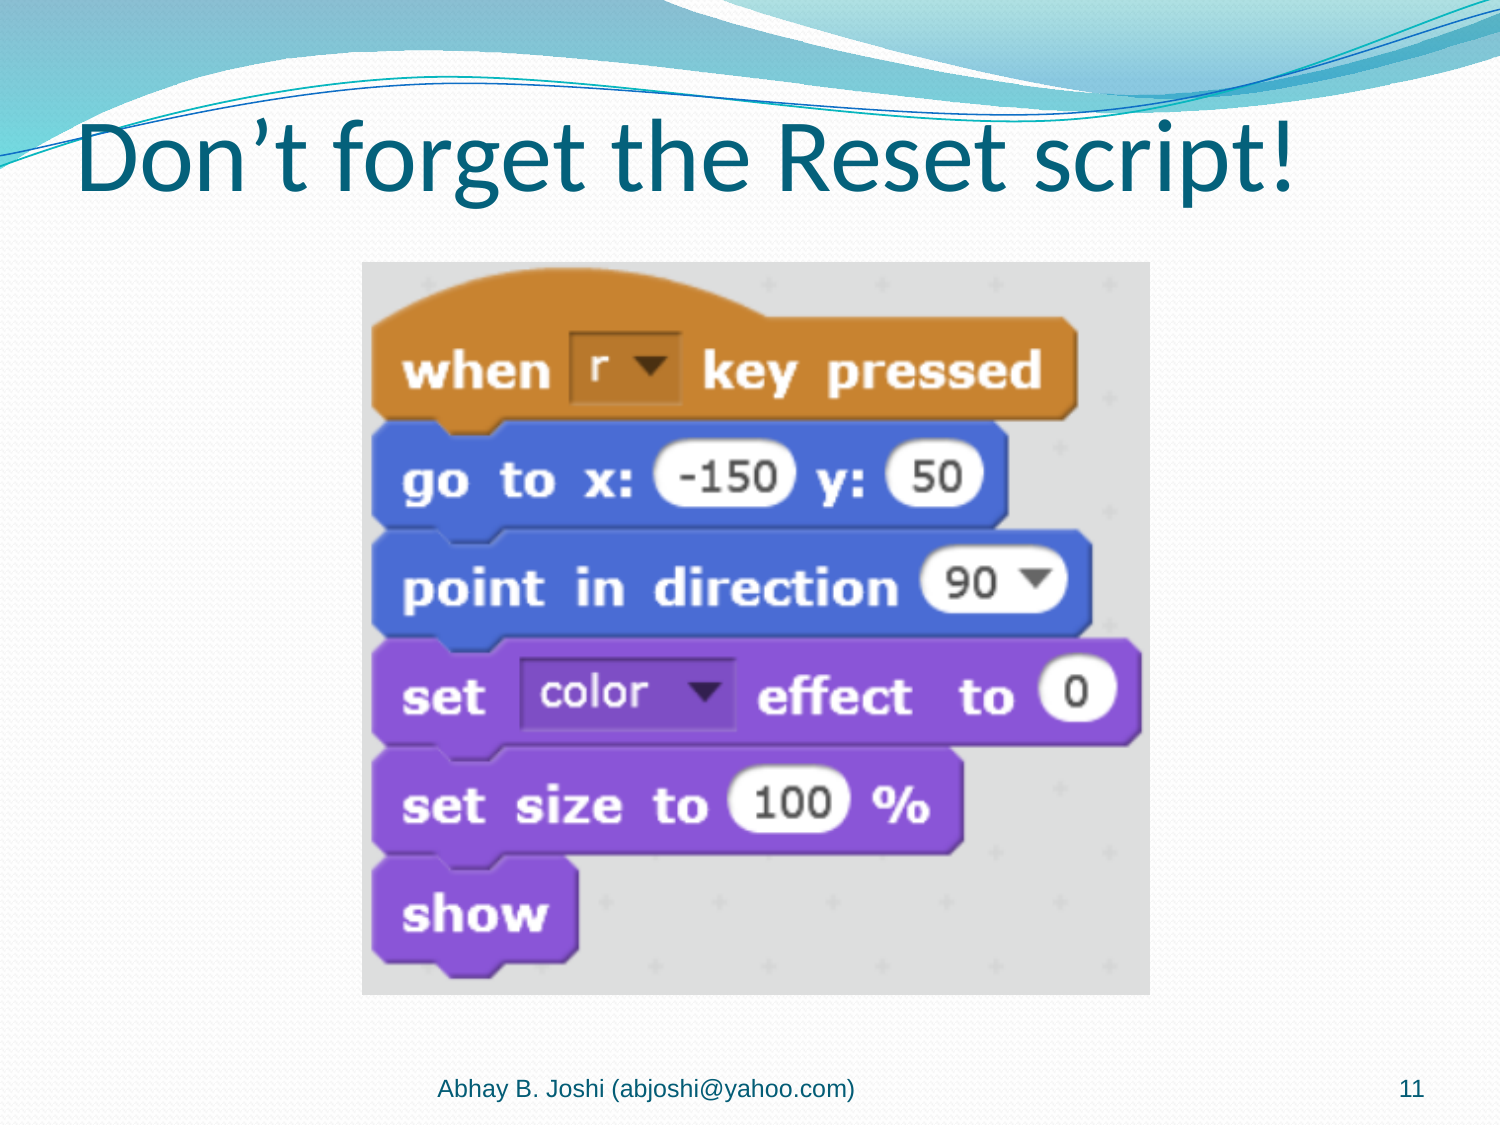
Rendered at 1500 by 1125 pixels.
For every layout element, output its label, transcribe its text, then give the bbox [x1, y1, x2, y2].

picture [362, 262, 1151, 995]
title Don’t forget the Reset script! [75, 24, 1425, 213]
slide_number 11 [1299, 1042, 1425, 1103]
footer Abhay B. Joshi (abjoshi@yahoo.com) [437, 1042, 988, 1103]
